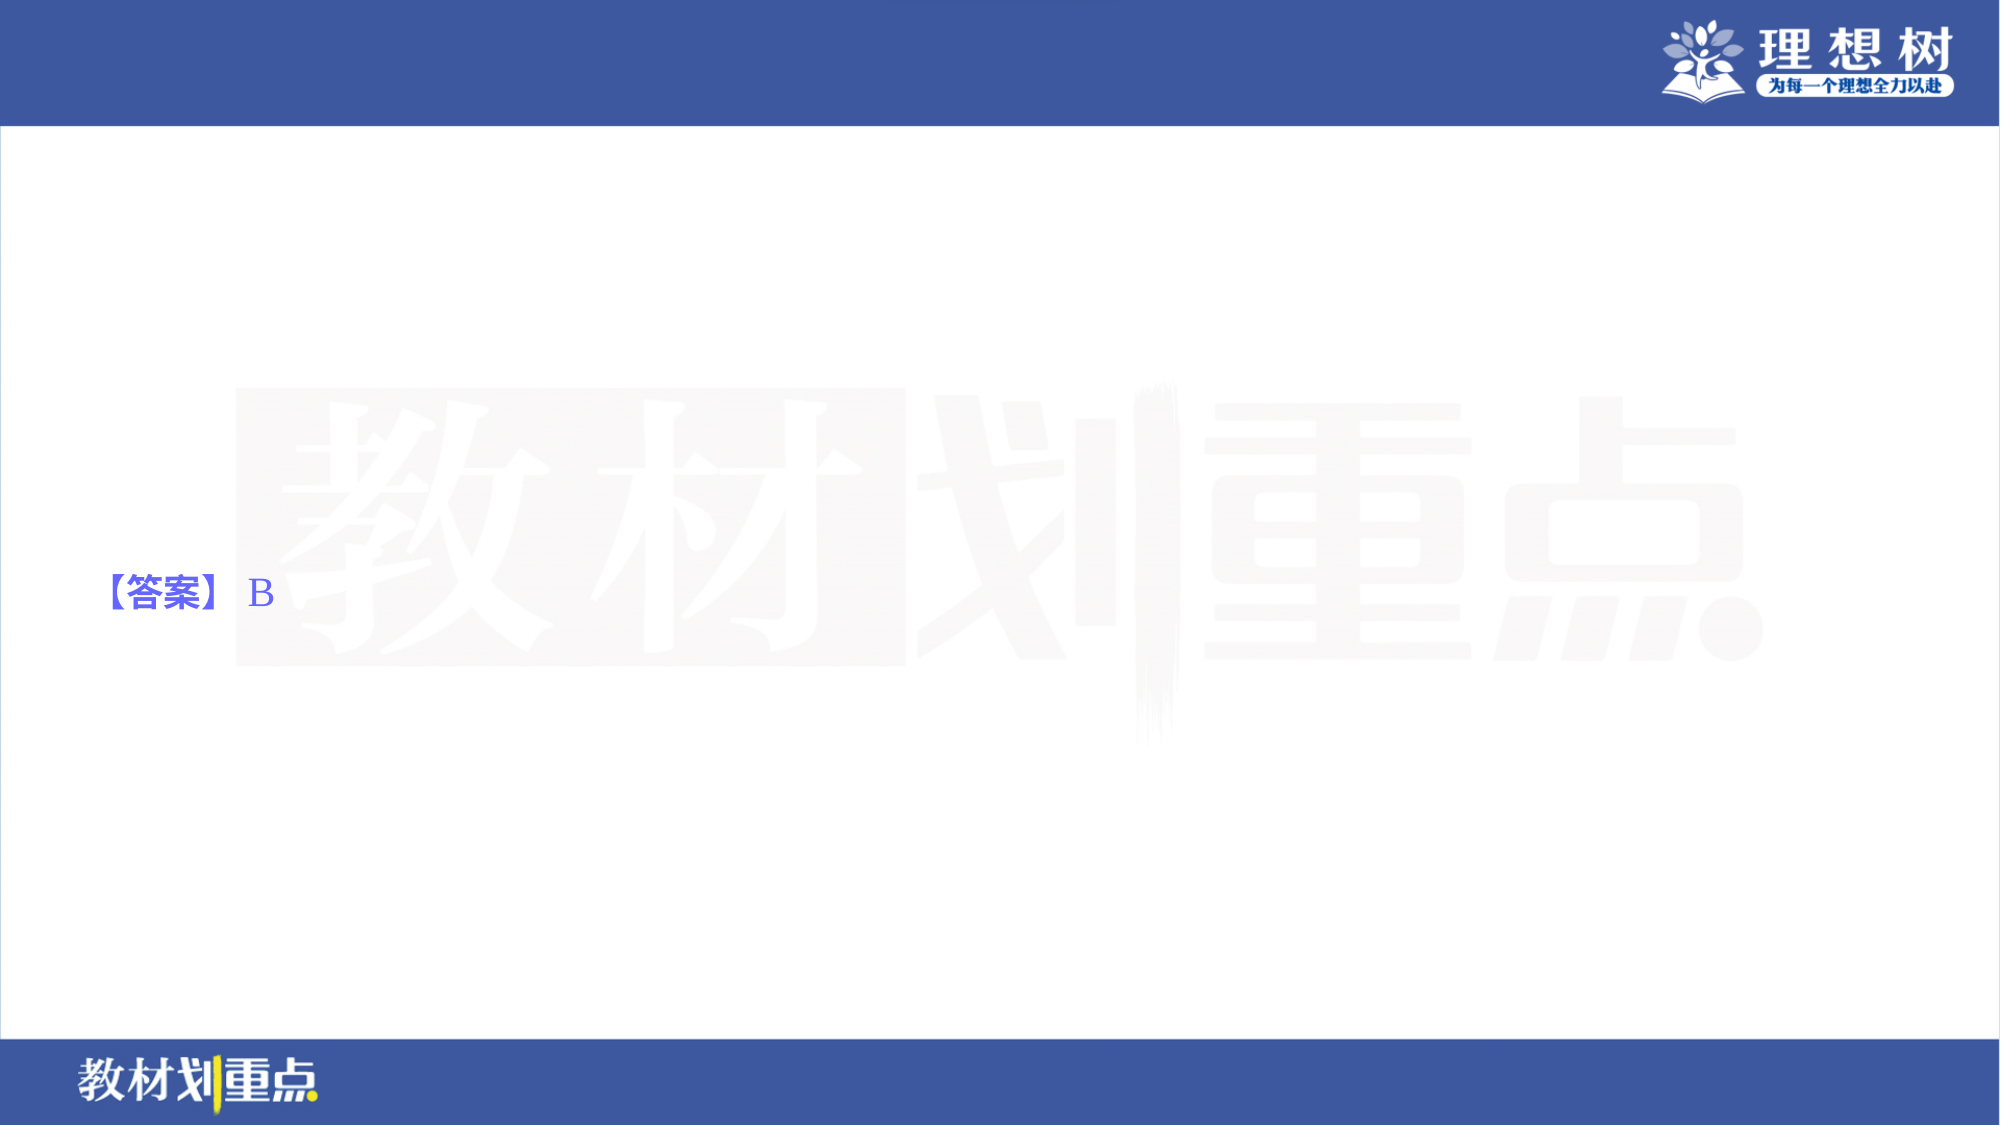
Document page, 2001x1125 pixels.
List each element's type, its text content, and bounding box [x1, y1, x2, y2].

picture [0, 0, 2000, 1125]
text_box 【答案】B [88, 550, 1911, 610]
